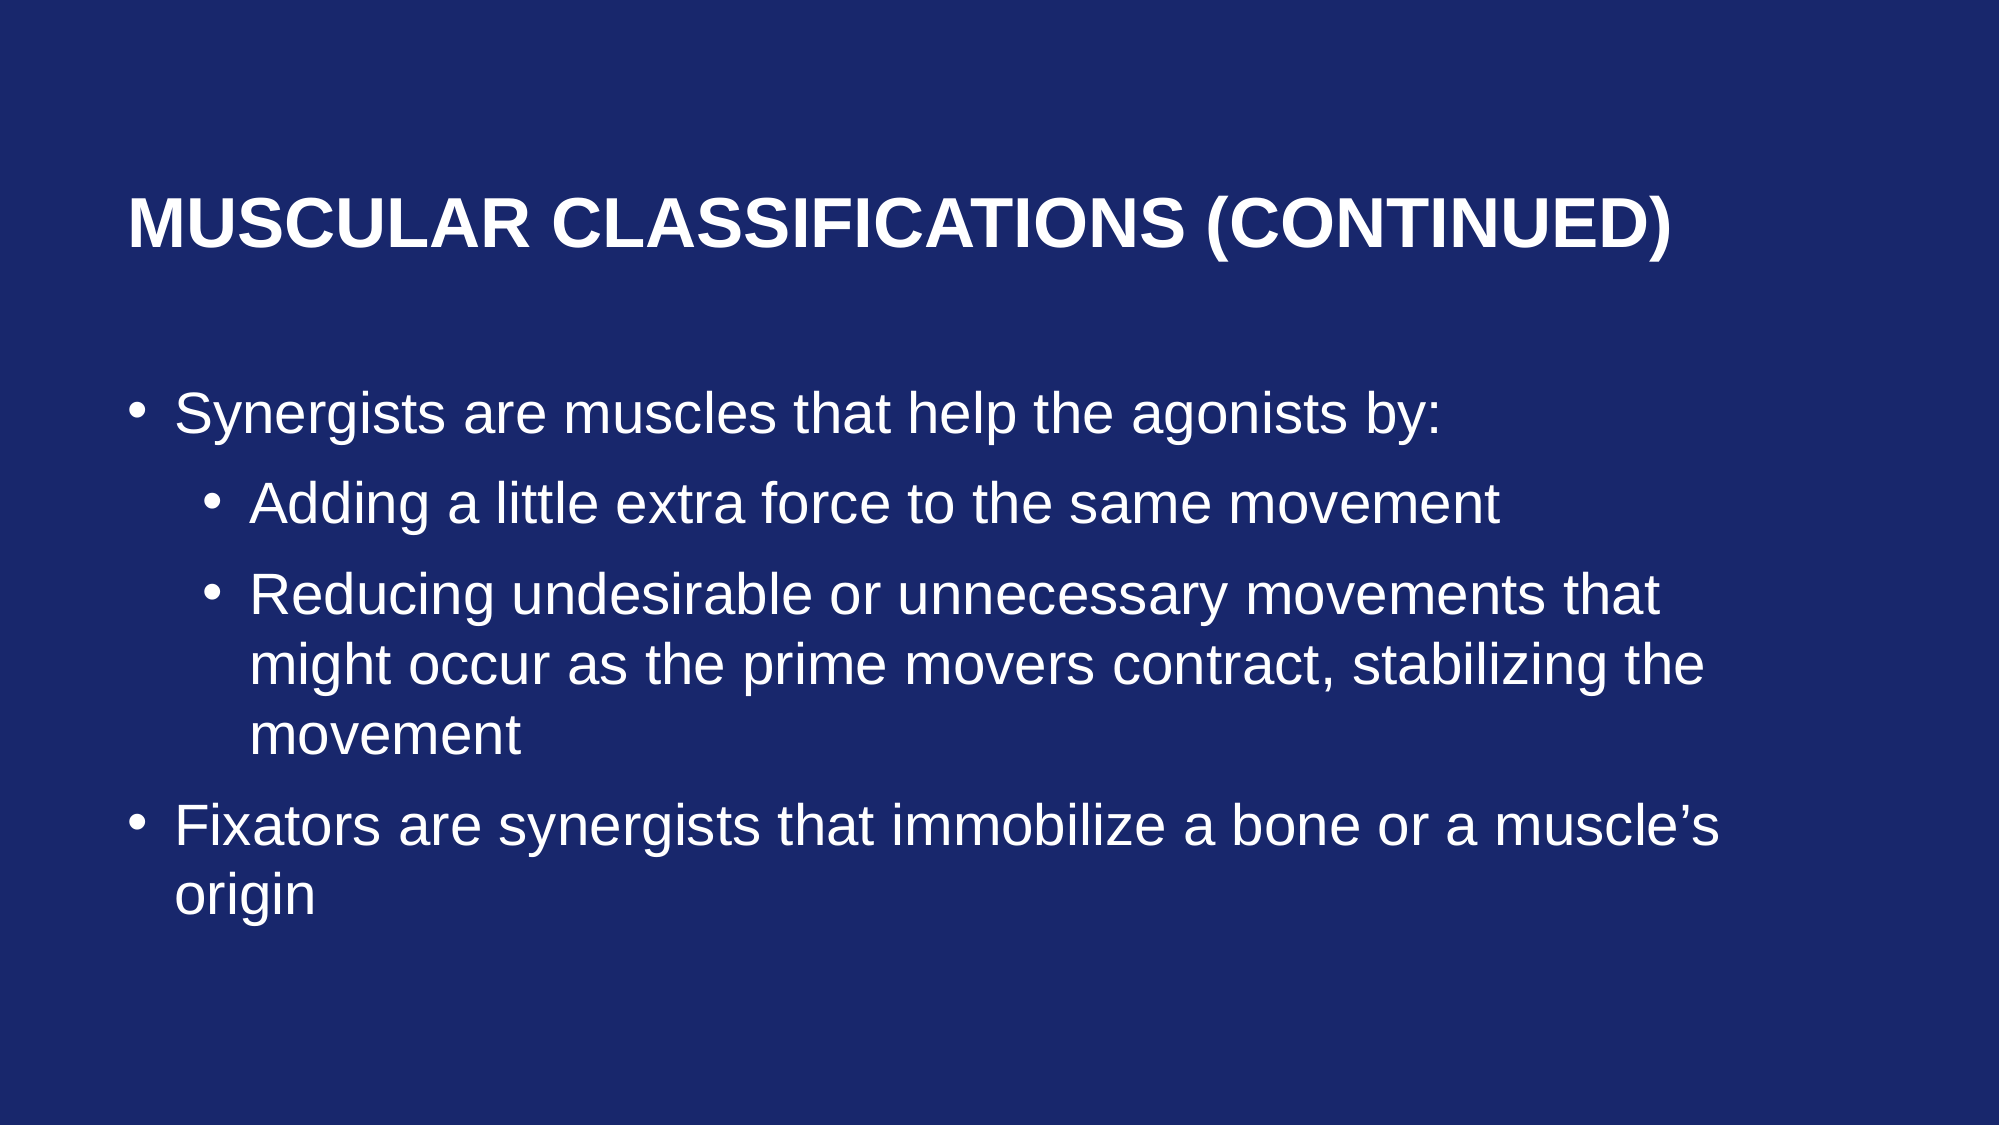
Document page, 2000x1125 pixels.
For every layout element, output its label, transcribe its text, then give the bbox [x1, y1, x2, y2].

list Synergists are muscles that help the agonists by: Adding a little extra force to the same movement Reducing undesirable or unnecessary movements that might occur as the prime movers contract, stabilizing the movement Fixators are synergists that immobilize a bone or a muscle’s origin [112, 351, 1775, 950]
title Muscular classifications (continued) [112, 99, 1775, 339]
